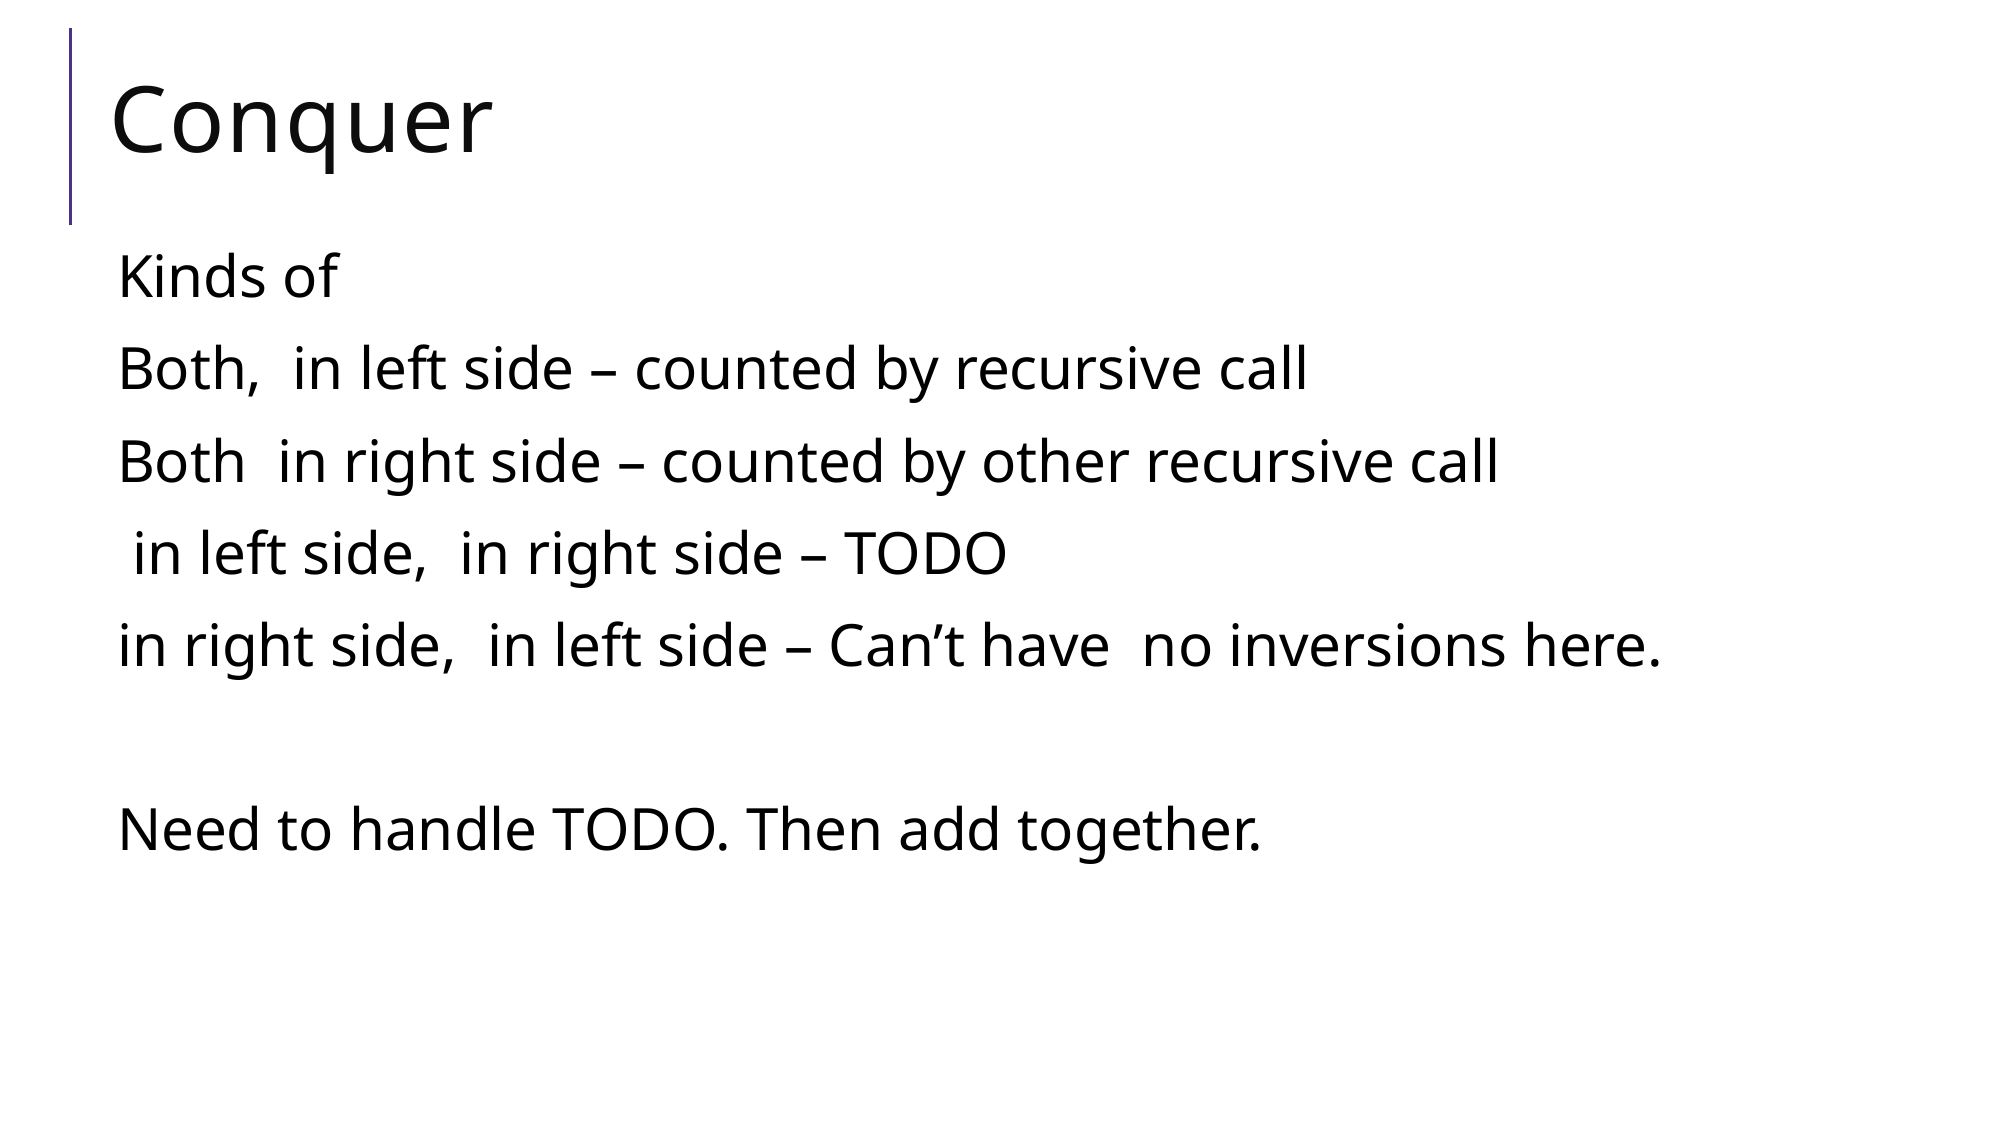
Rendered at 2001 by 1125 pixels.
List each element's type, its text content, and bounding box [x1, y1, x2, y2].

title Conquer [94, 43, 1930, 210]
